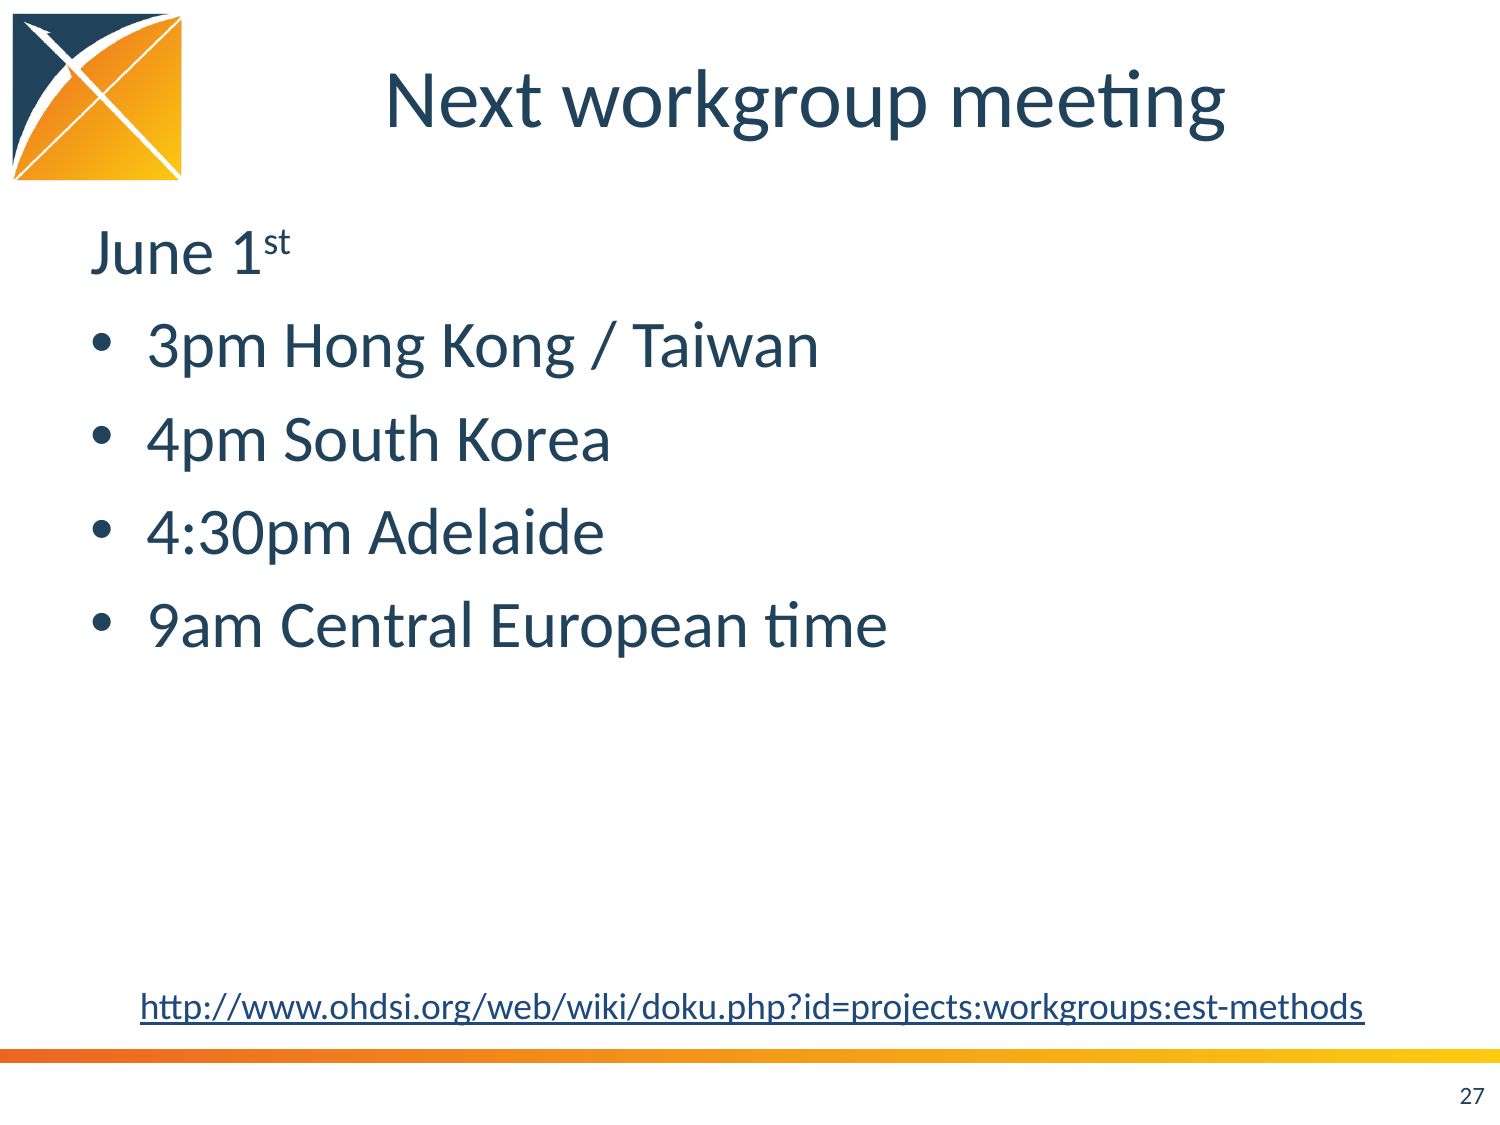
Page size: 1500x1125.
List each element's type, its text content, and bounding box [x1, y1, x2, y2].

title Next workgroup meeting [187, 24, 1425, 163]
picture [0, 0, 206, 200]
text_box http://www.ohdsi.org/web/wiki/doku.php?id=projects:workgroups:est-methods [124, 974, 1388, 1035]
list June 1st 3pm Hong Kong / Taiwan 4pm South Korea 4:30pm Adelaide 9am Central European time [75, 200, 1425, 1005]
slide_number 27 [1149, 1065, 1500, 1125]
